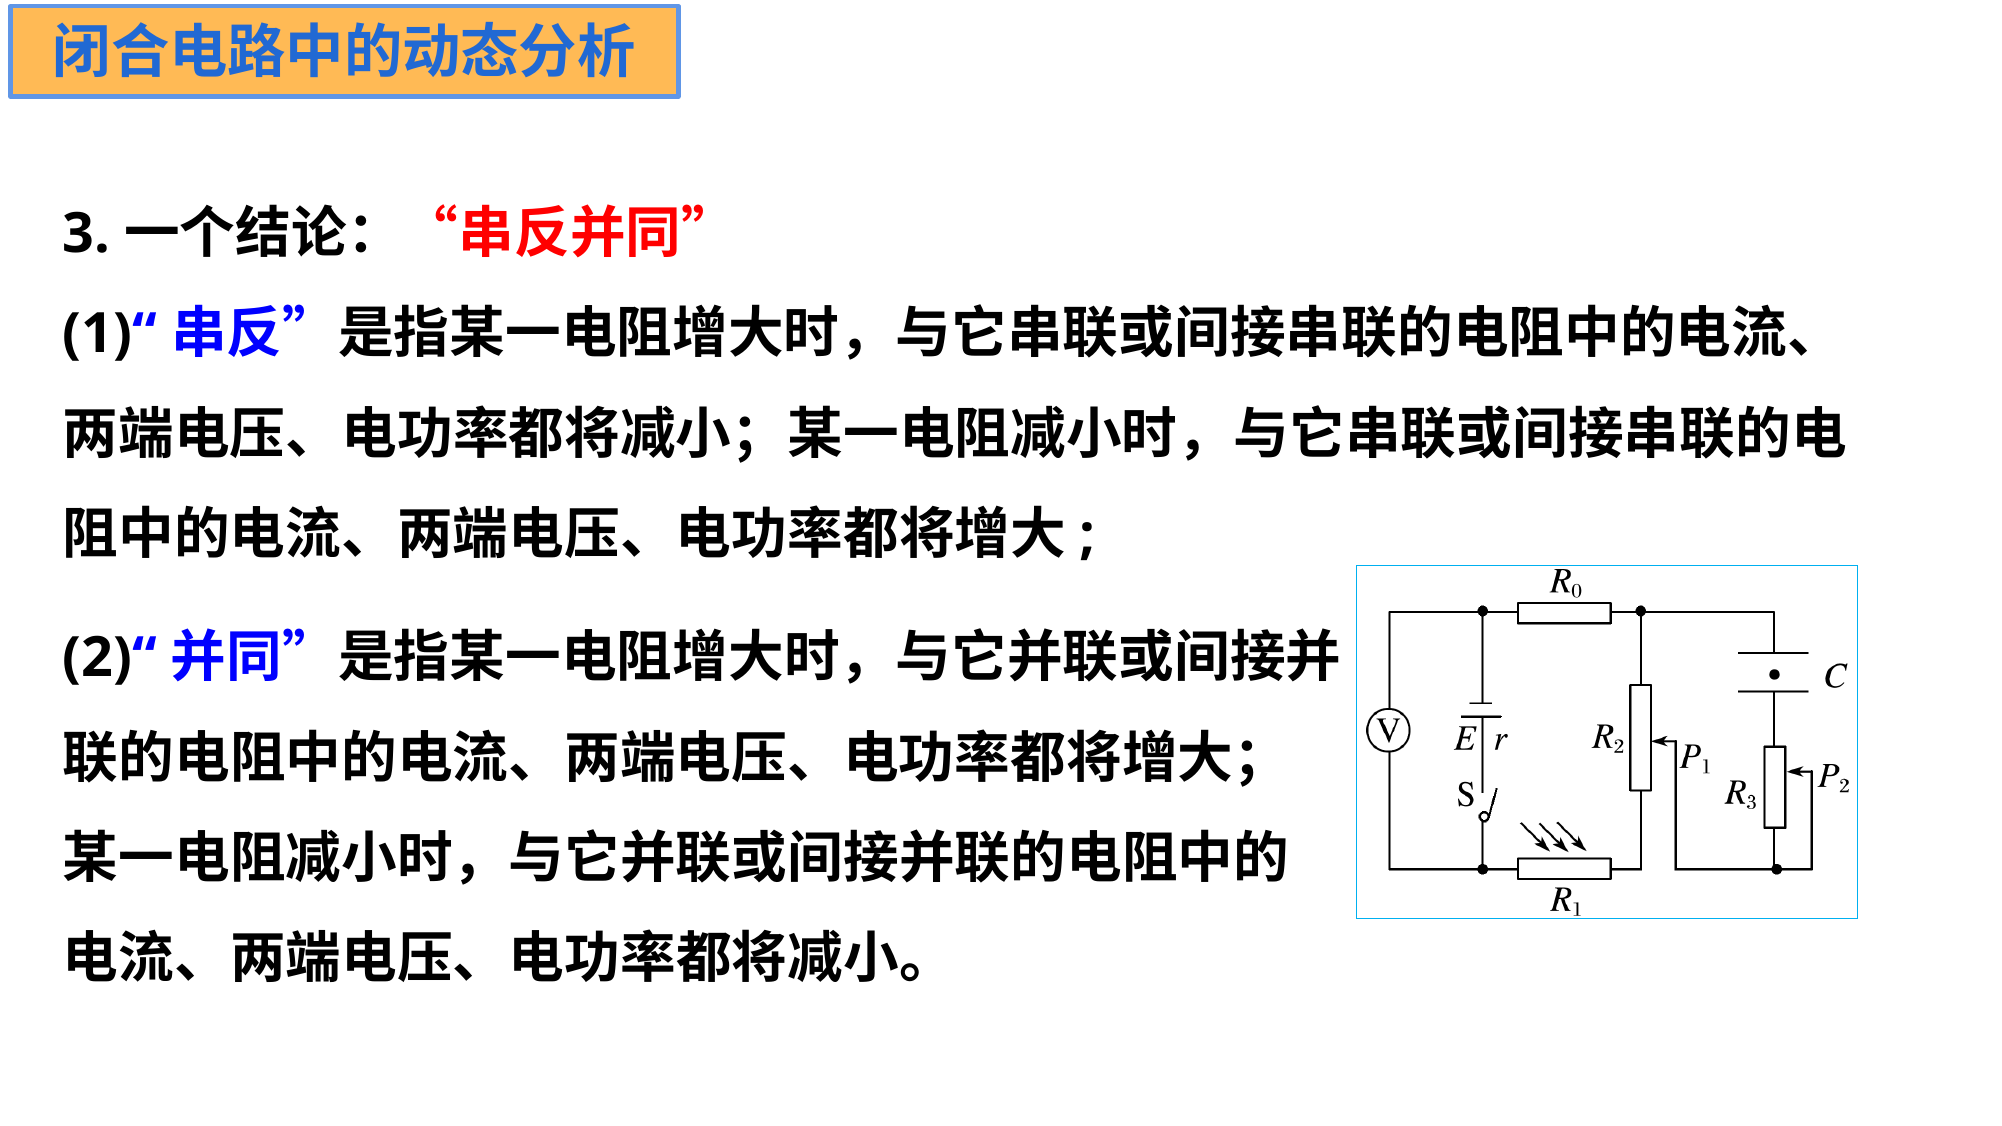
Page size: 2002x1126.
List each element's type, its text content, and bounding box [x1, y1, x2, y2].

text_box (2)“并同”是指某一电阻增大时，与它并联或间接并联的电阻中的电流、两端电压、电功率都将增大；某一电阻减小时，与它并联或间接并联的电阻中的电流、两端电压、电功率都将减小。 [48, 580, 1358, 996]
text_box 闭合电路中的动态分析 [10, 6, 679, 97]
text_box 3.一个结论：“串反并同” (1)“串反”是指某一电阻增大时，与它串联或间接串联的电阻中的电流、两端电压、电功率都将减小；某一电阻减小时，与它串联或间接串联的电阻中的电流、两端电压、电功率都将增大; [48, 156, 1877, 572]
picture [1358, 567, 1856, 917]
